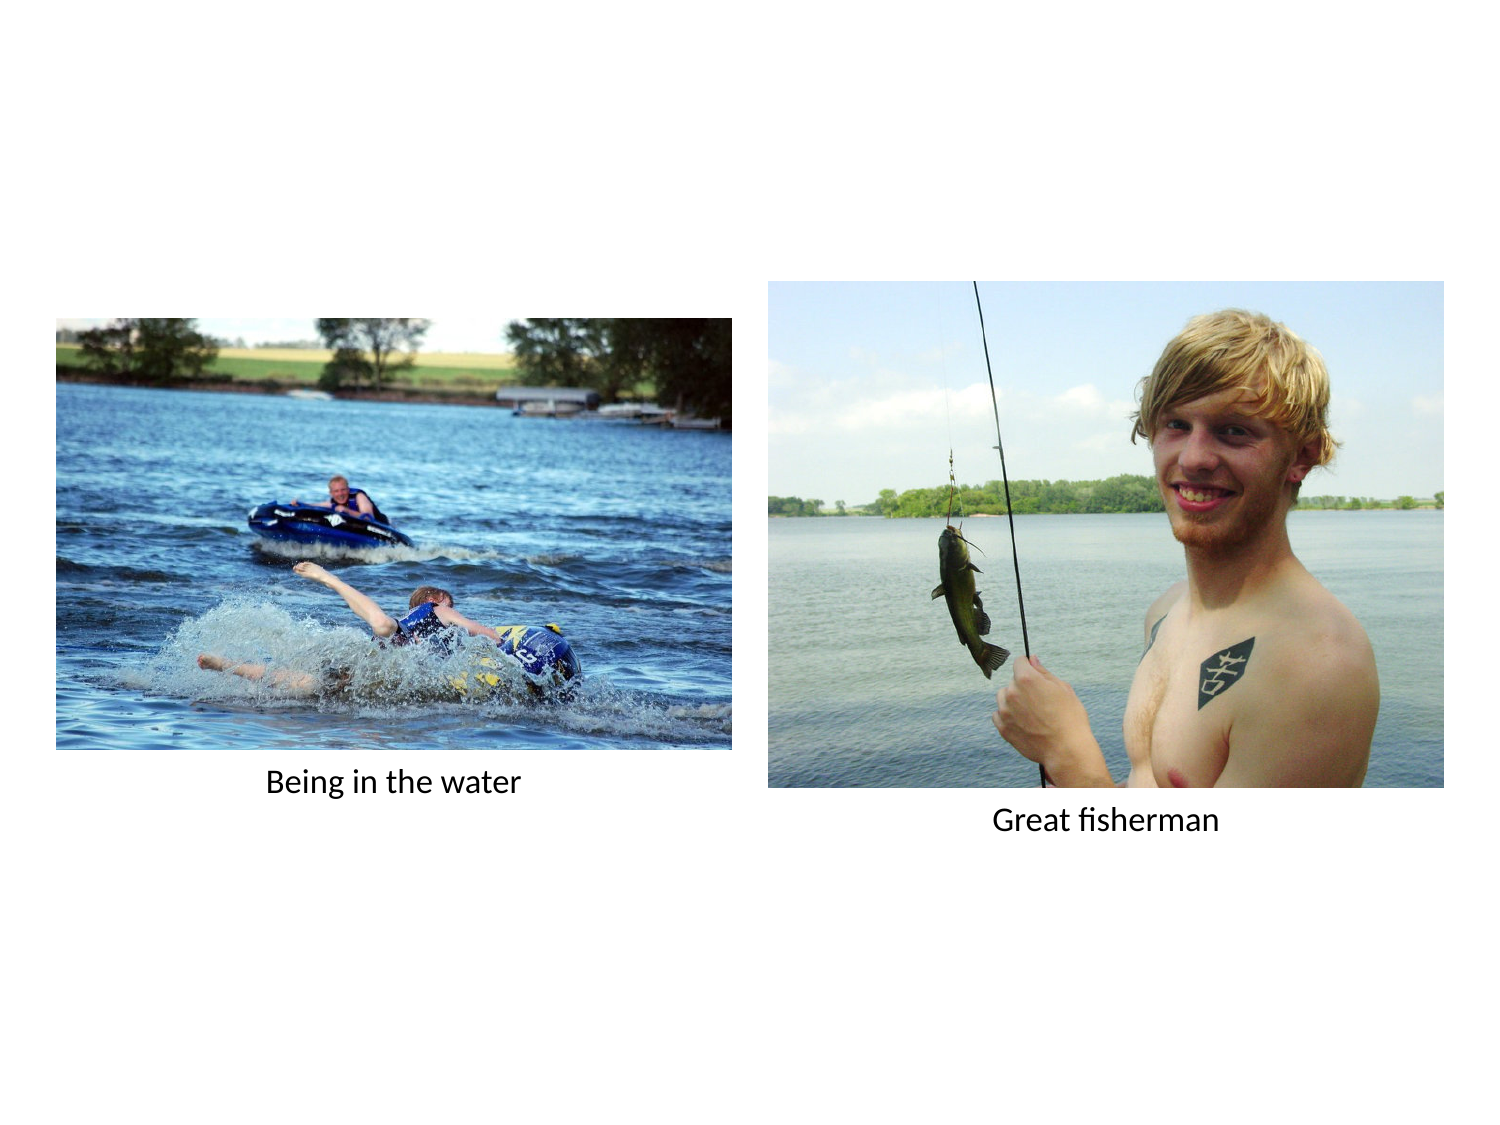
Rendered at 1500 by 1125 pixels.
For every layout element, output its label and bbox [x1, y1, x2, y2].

text_box [55, 318, 732, 809]
text_box [768, 280, 1444, 846]
